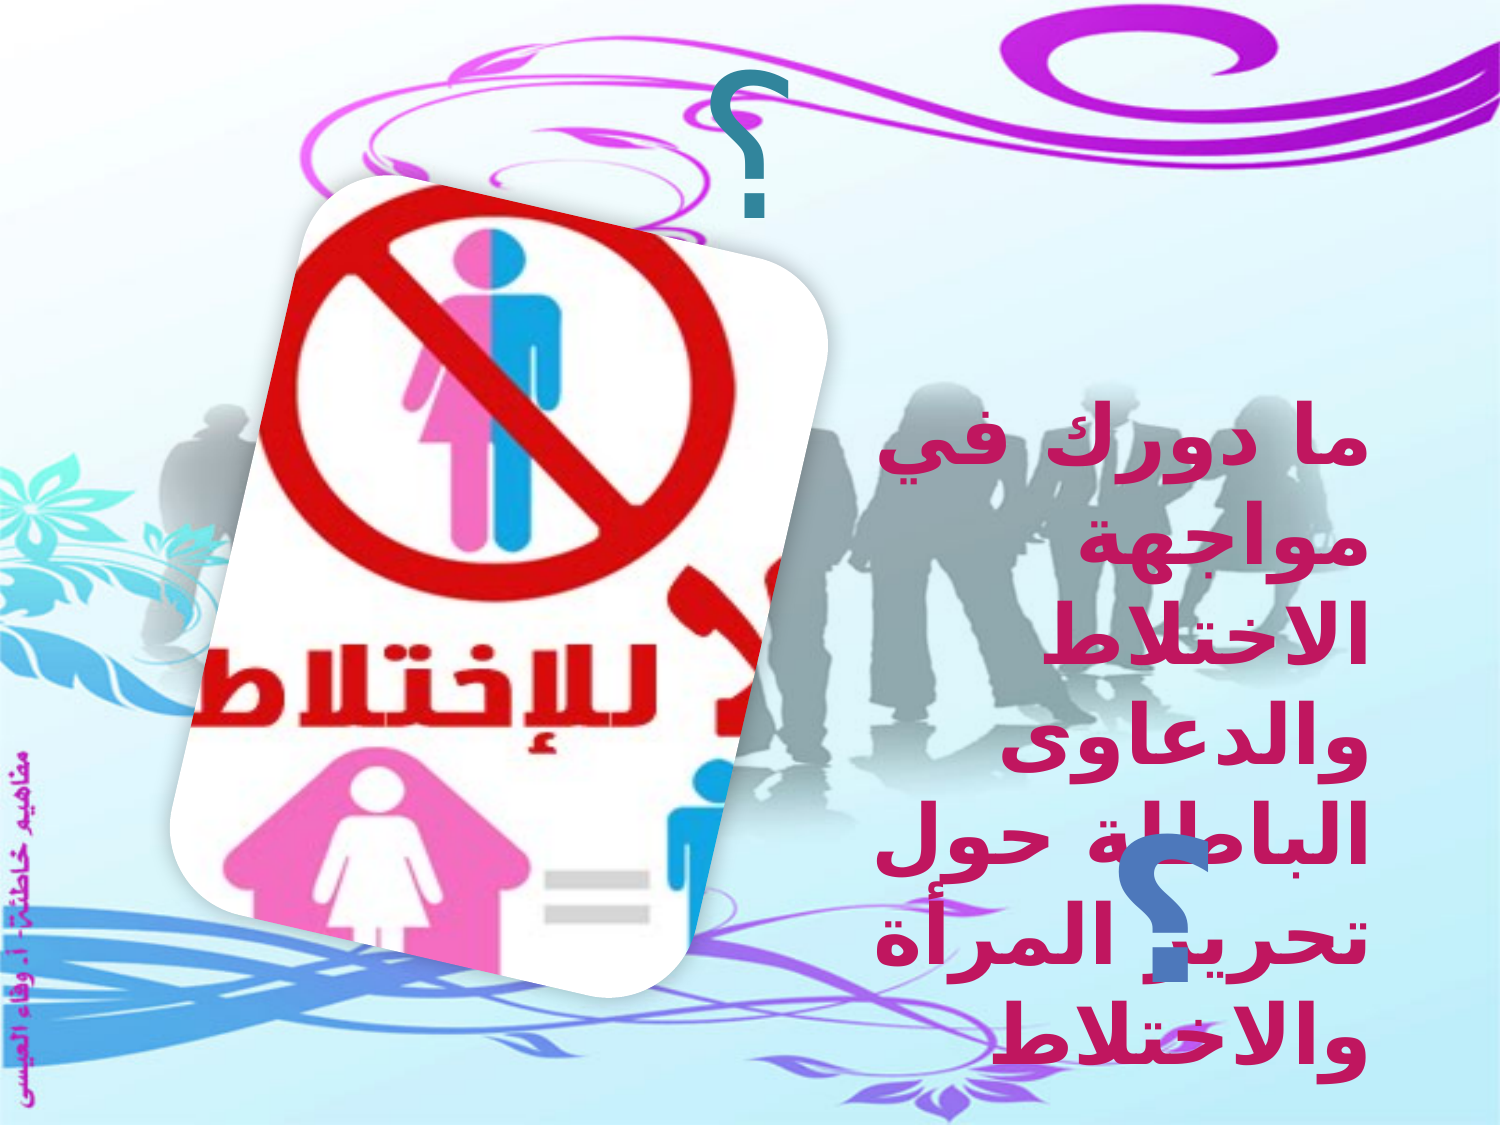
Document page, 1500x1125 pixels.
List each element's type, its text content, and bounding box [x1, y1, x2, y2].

title ؟ [74, 44, 1426, 233]
picture [0, 0, 1500, 1125]
text_box ما دورك في مواجهة الاختلاط والدعاوى الباطلة حول تحرير المرأة والاختلاط [832, 373, 1388, 1089]
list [229, 207, 768, 966]
text_box ؟ [997, 775, 1329, 1030]
